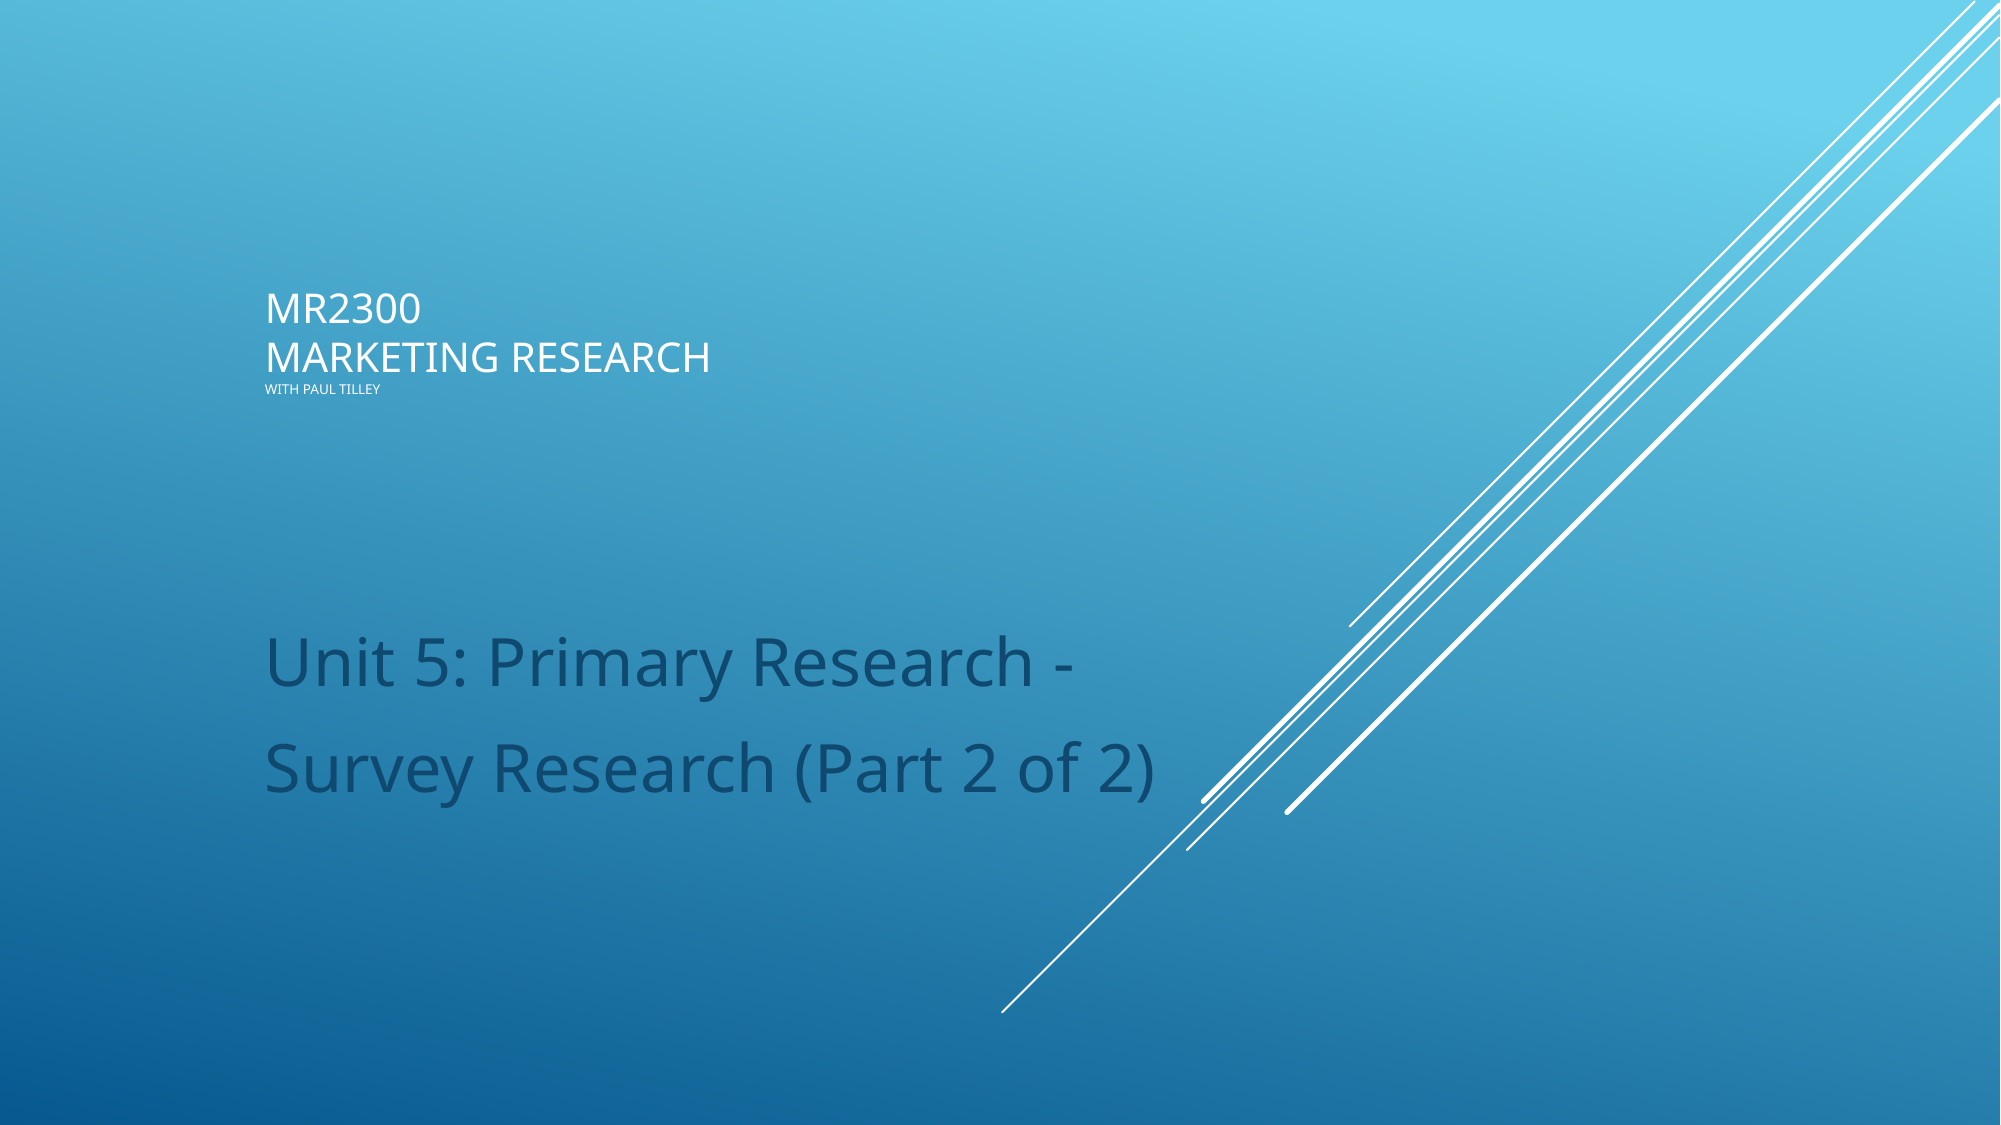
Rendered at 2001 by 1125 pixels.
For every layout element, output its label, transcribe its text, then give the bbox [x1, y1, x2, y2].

title MR2300 Marketing Research with Paul Tilley [249, 275, 1525, 463]
subtitle Unit 5: Primary Research - Survey Research (Part 2 of 2) [249, 612, 1300, 900]
